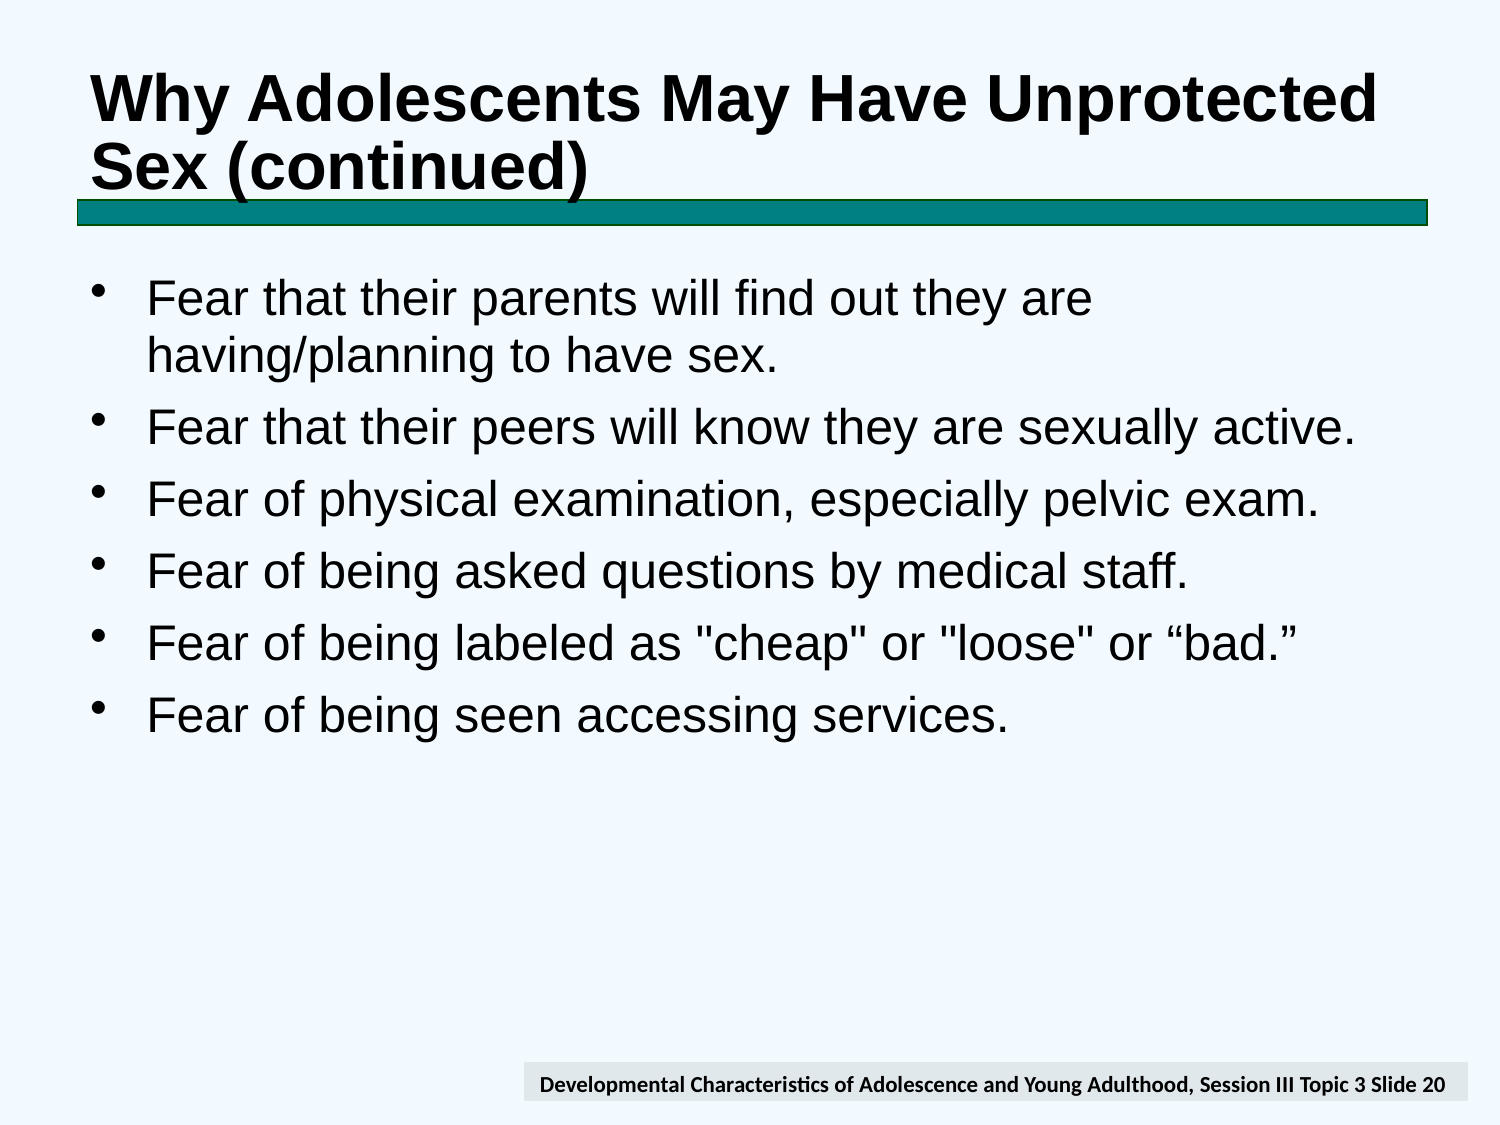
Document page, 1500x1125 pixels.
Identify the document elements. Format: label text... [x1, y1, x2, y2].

title Why Adolescents May Have Unprotected Sex (continued) [75, 41, 1425, 229]
list Fear that their parents will find out they are having/planning to have sex. Fear that their peers will know they are sexually active. Fear of physical examination, especially pelvic exam. Fear of being asked questions by medical staff. Fear of being labeled as "cheap" or "loose" or “bad.” Fear of being seen accessing services. [75, 262, 1425, 1005]
text_box Developmental Characteristics of Adolescence and Young Adulthood, Session III Topic 3 Slide 20 [524, 1062, 1467, 1100]
